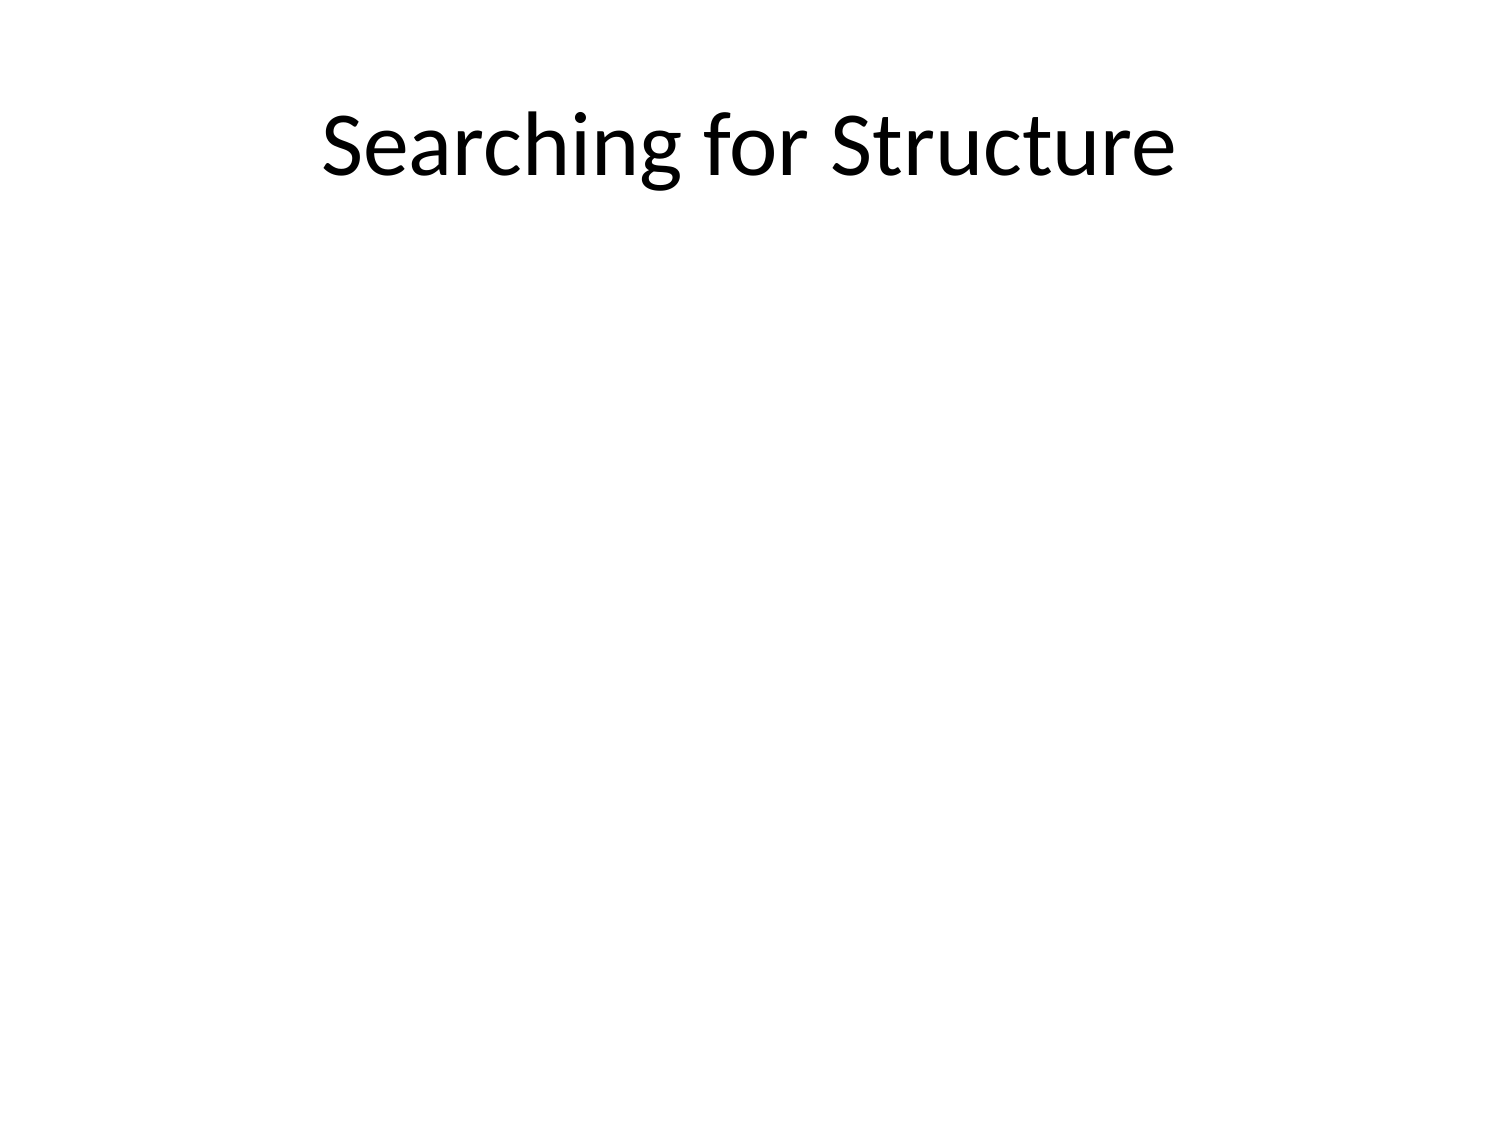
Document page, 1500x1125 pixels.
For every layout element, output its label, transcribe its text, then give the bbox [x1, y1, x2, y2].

title Searching for Structure [75, 45, 1425, 233]
